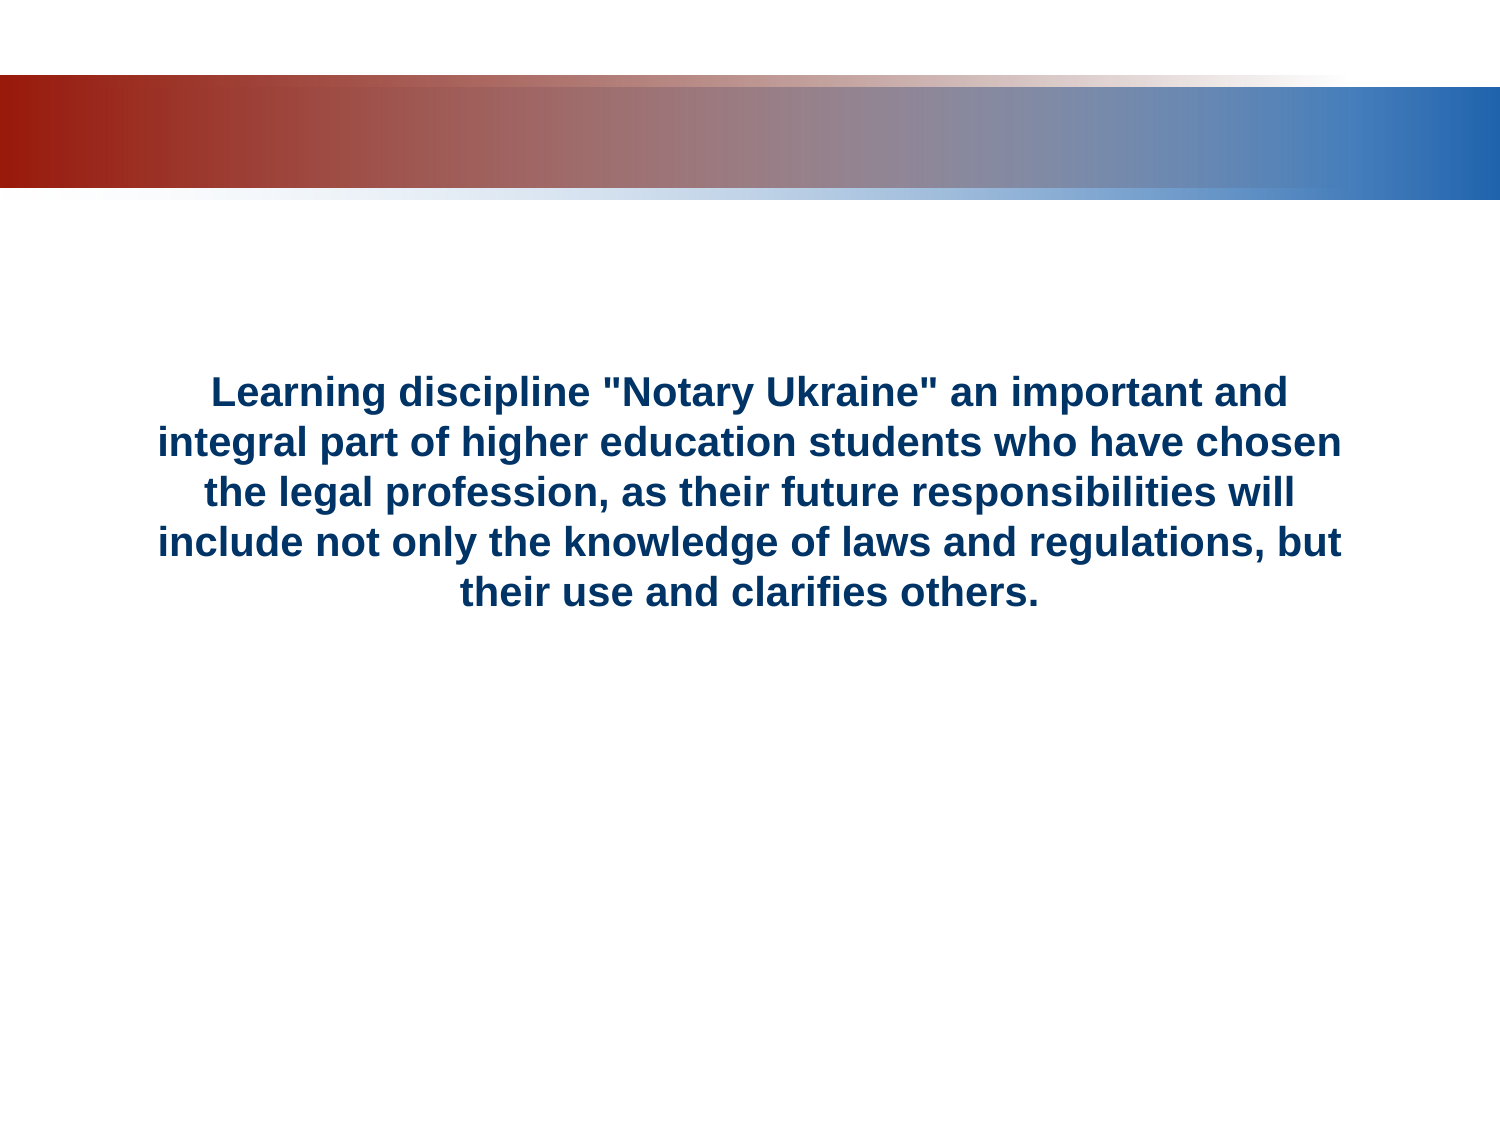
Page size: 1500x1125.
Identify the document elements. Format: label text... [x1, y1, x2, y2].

text_box Learning discipline "Notary Ukraine" an important and integral part of higher education students who have chosen the legal profession, as their future responsibilities will include not only the knowledge of laws and regulations, but their use and clarifies others. [135, 267, 1365, 672]
